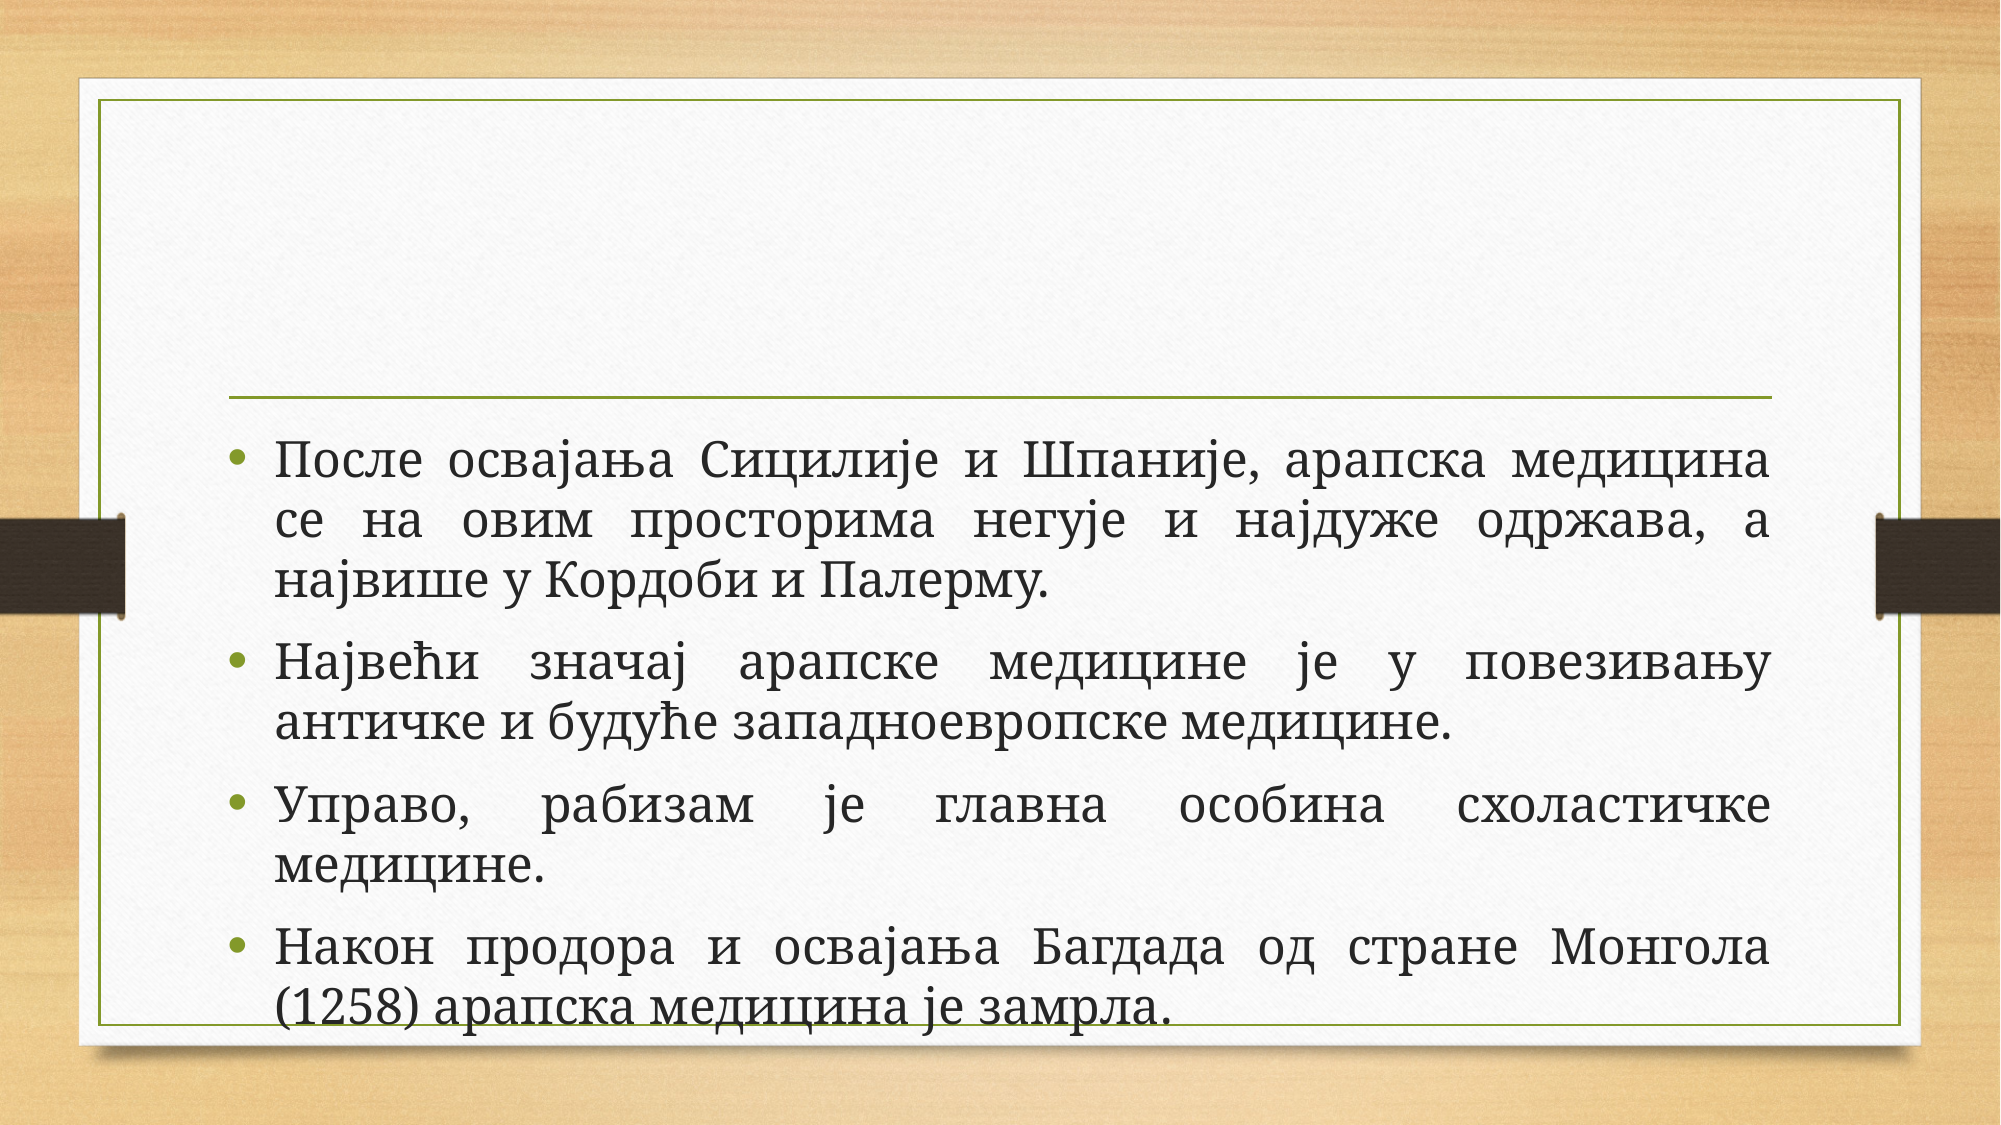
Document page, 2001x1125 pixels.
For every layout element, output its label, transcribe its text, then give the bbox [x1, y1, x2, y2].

picture [0, 0, 2001, 1125]
list После освајања Сицилије и Шпаније, арапска медицина се на овим просторима негује и најдуже одржава, а највише у Кордоби и Палерму. Највећи значај арапске медицине је у повезивању античке и будуће западноевропске медицине. Управо, рабизам је главна особина схоластичке медицине. Након продора и освајања Багдада од стране Монгола (1258) арапска медицина је замрла. [212, 419, 1788, 964]
